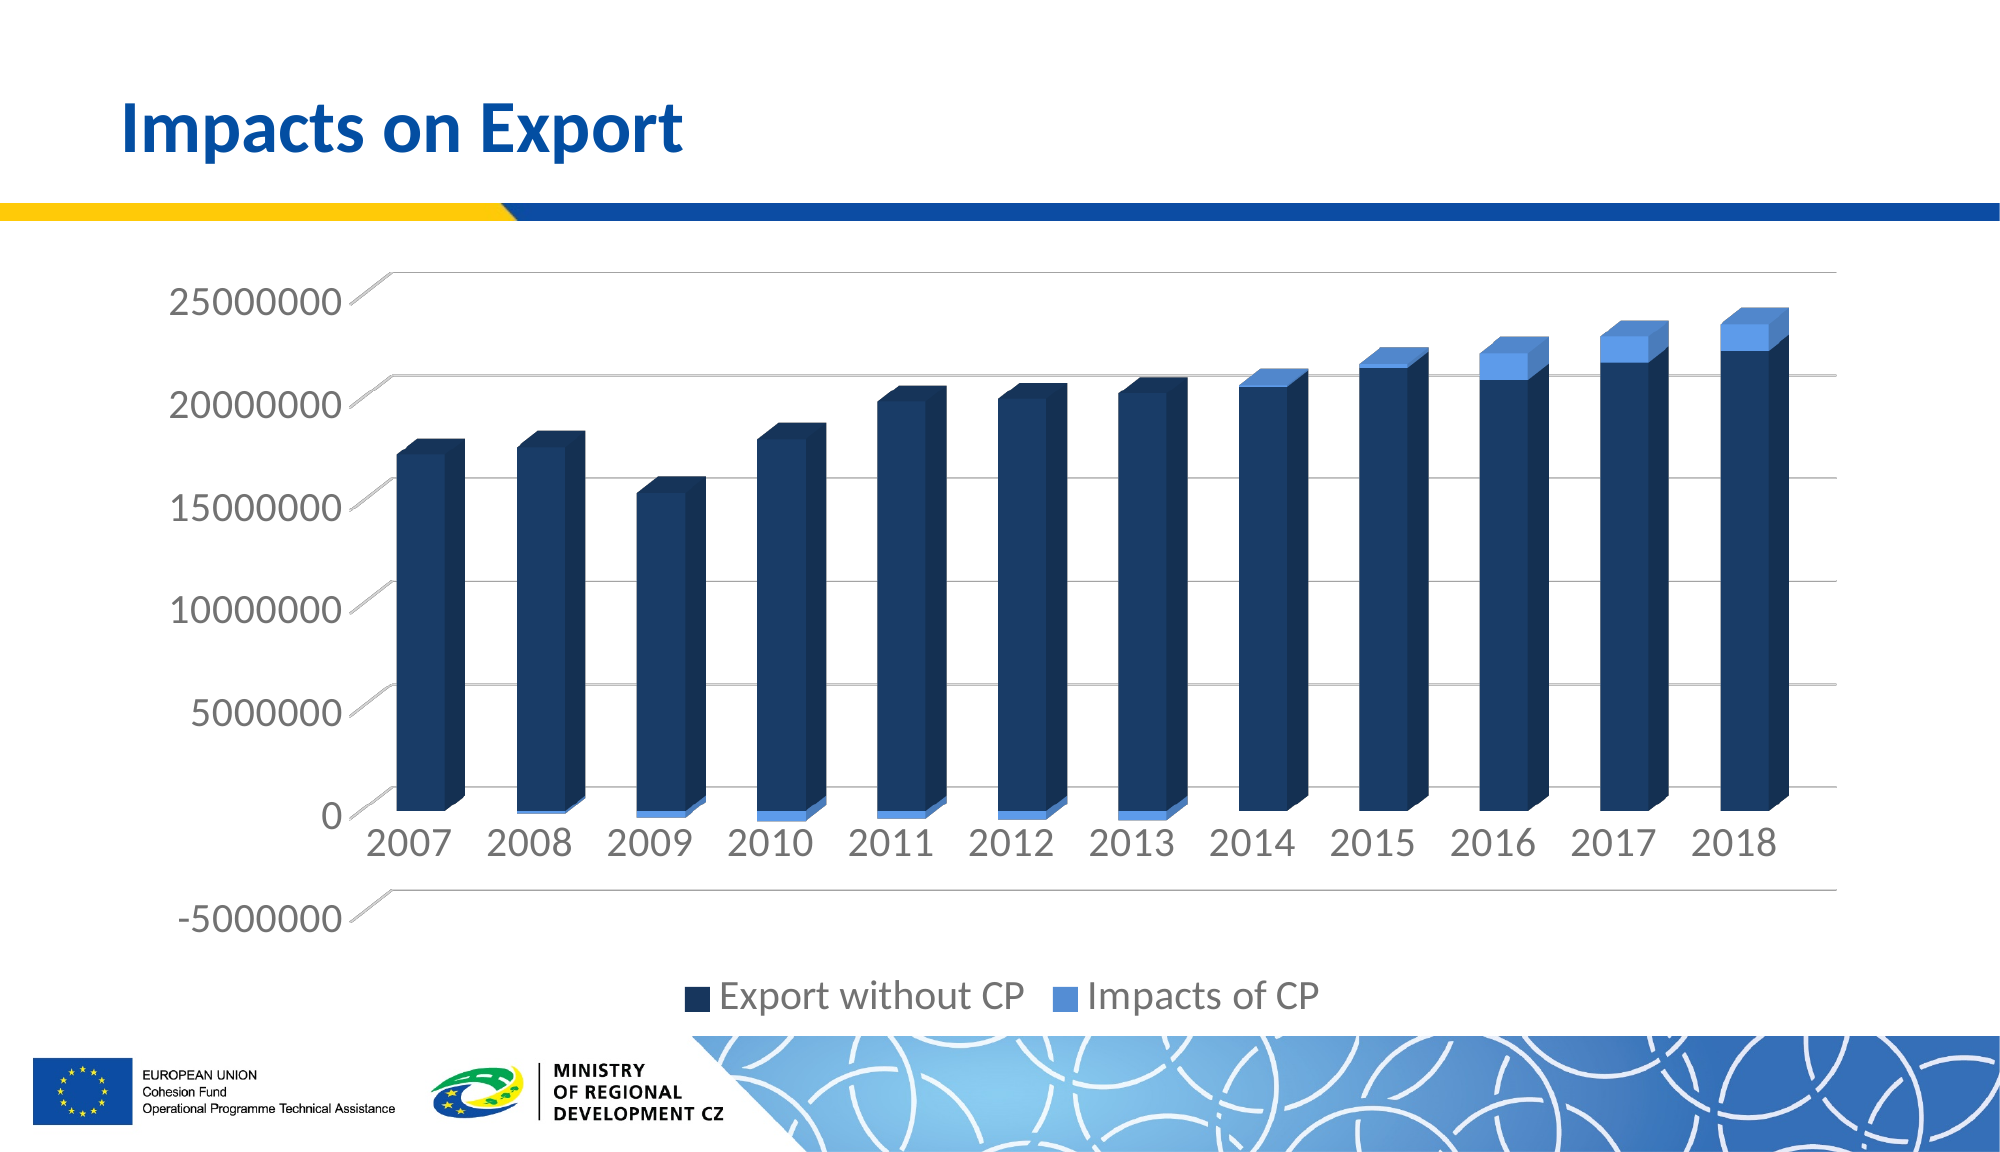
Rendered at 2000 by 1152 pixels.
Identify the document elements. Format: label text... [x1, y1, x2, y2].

picture [0, 203, 2000, 221]
title Impacts on Export [99, 46, 1900, 198]
picture [0, 1036, 2000, 1152]
chart [102, 256, 1903, 1030]
